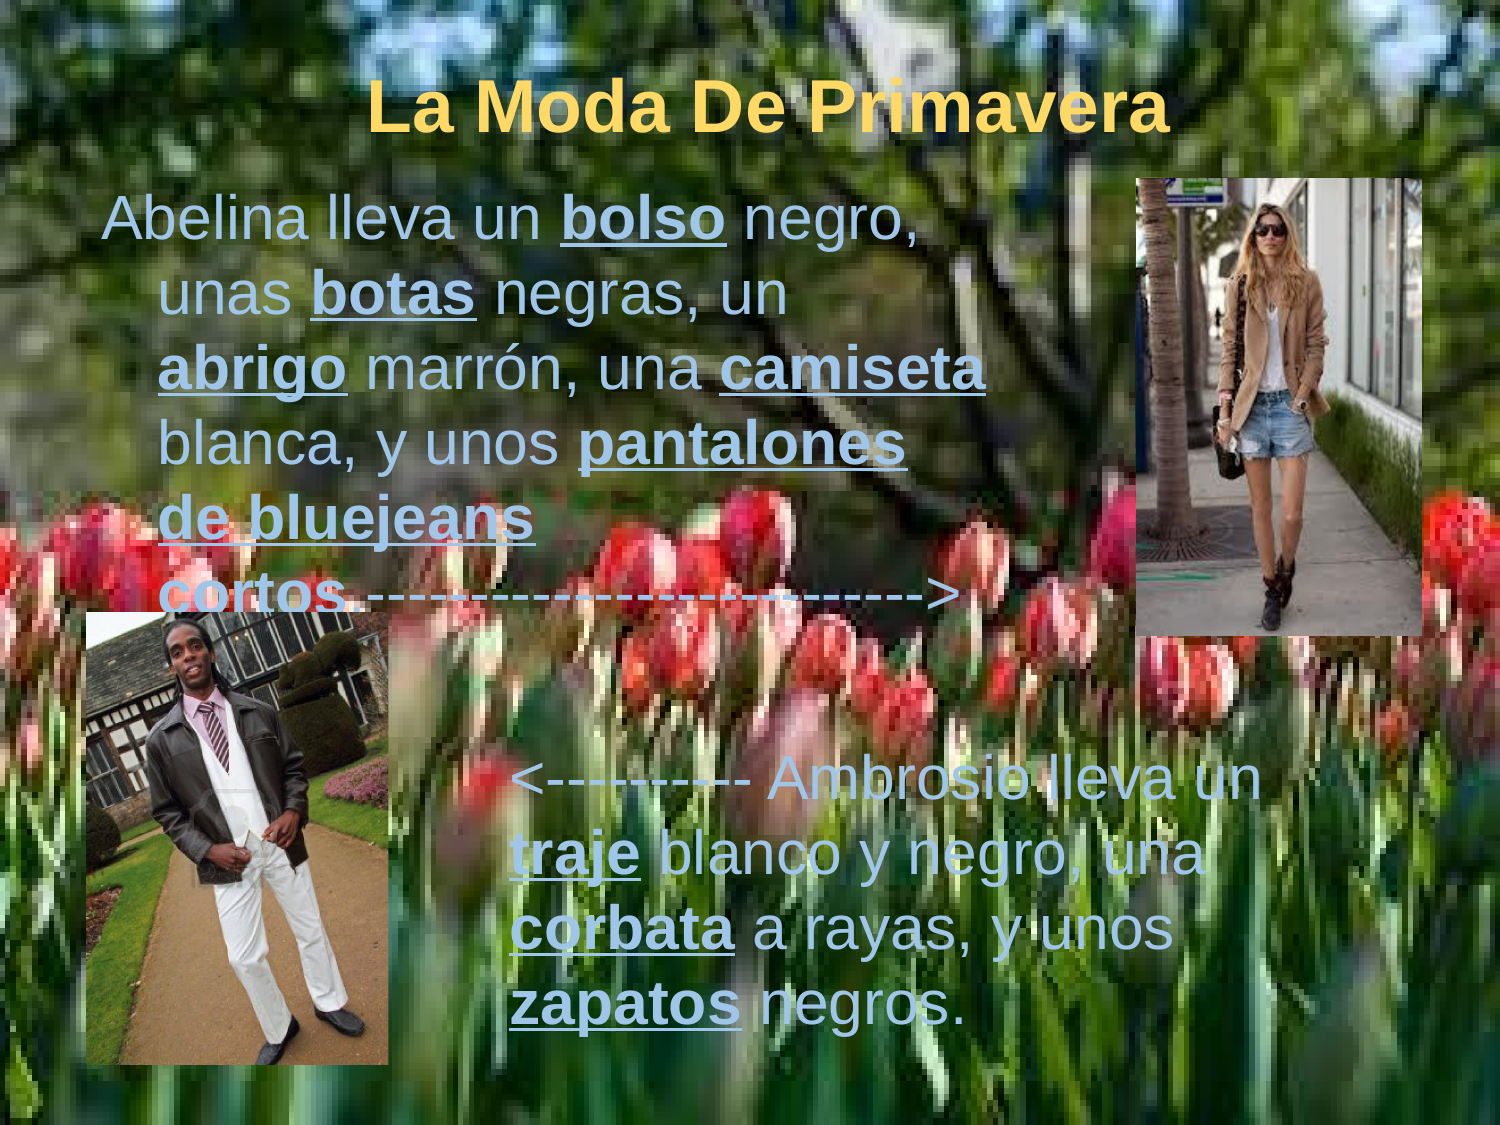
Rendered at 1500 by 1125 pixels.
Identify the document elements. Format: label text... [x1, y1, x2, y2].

list Abelina lleva un bolso negro, unas botas negras, un abrigo marrón, una camiseta blanca, y unos pantalones de bluejeans cortos.---------------------------> [85, 161, 1003, 831]
picture [0, 0, 1500, 1125]
text_box [86, 612, 389, 1066]
text_box [1135, 178, 1422, 636]
title La Moda De Primavera [311, 0, 1188, 163]
text_box <---------- Ambrosio lleva un traje blanco y negro, una corbata a rayas, y unos zapatos negros. [494, 721, 1422, 1052]
